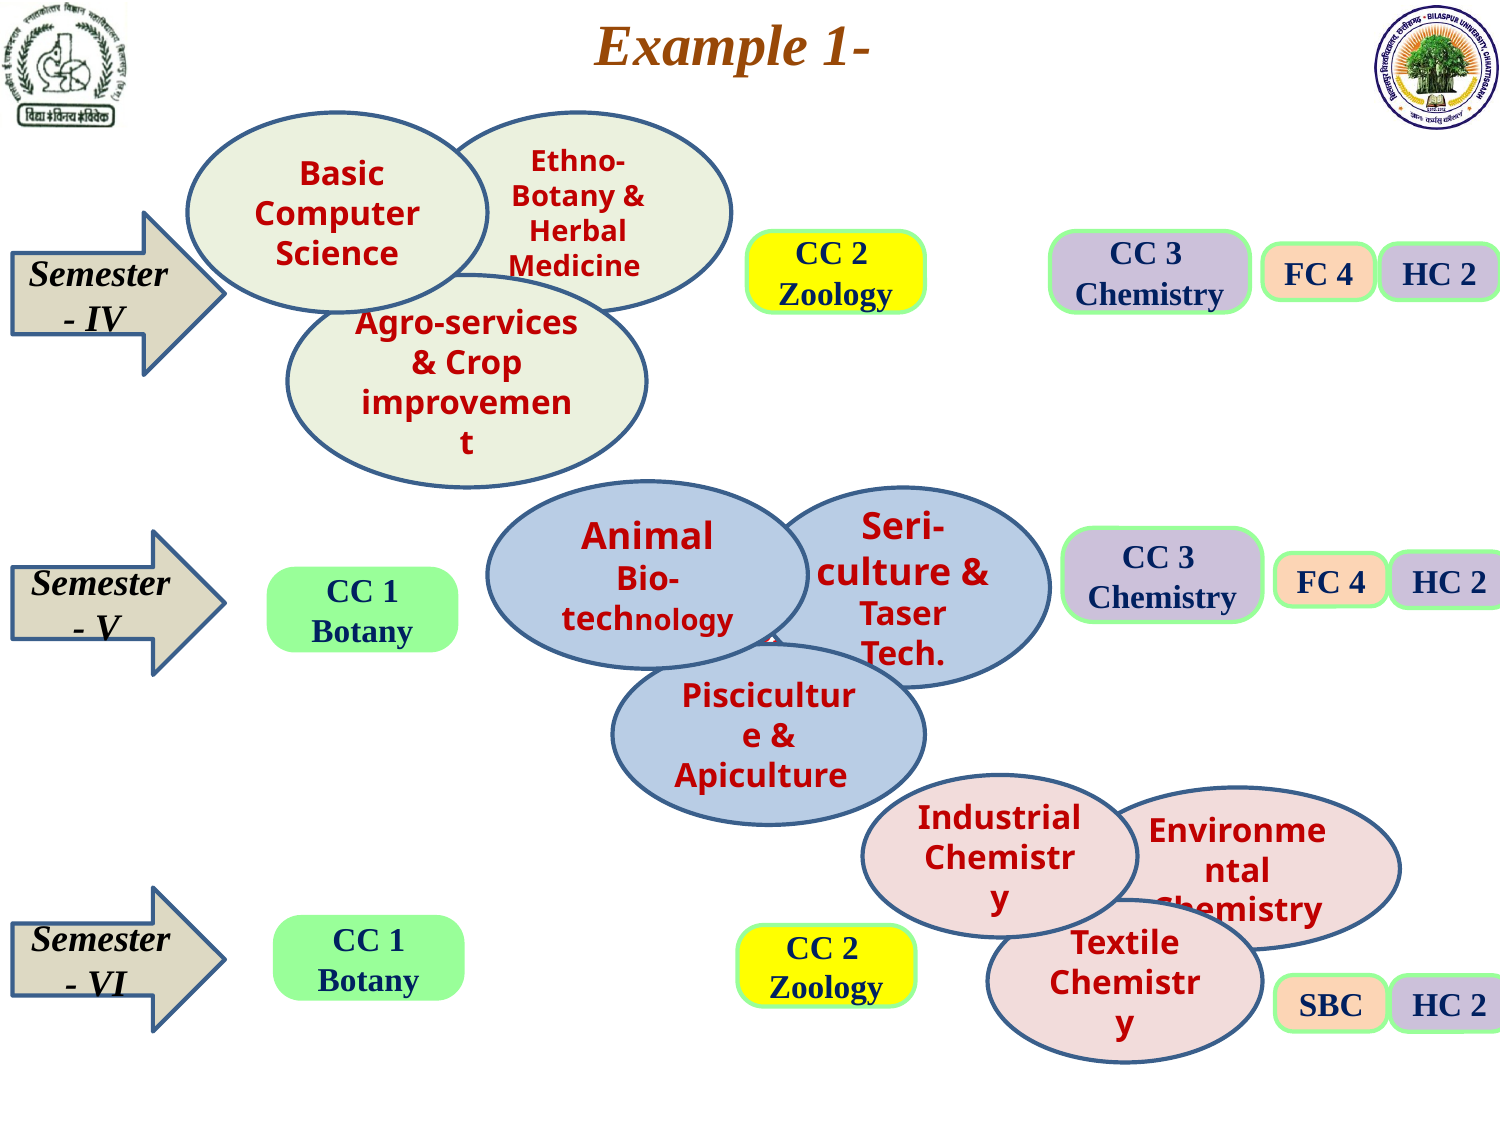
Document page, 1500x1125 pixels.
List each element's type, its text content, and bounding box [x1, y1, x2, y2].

text_box CC 3 Chemistry [1060, 525, 1265, 625]
text_box HC 2 [1377, 241, 1500, 303]
text_box Basic Computer Science [185, 110, 490, 315]
picture [1374, 5, 1500, 130]
text_box CC 1 Botany [272, 914, 465, 1001]
text_box Semester - VI [10, 885, 228, 1034]
text_box HC 2 [1387, 973, 1500, 1034]
text_box Textile Chemistry [985, 897, 1265, 1065]
text_box Pisciculture & Apiculture [610, 641, 928, 828]
text_box Example 1- [0, 0, 1463, 85]
text_box Semester - V [10, 529, 228, 677]
text_box CC 2 Zoology [744, 228, 928, 315]
text_box SBC [1272, 972, 1389, 1034]
picture [0, 2, 130, 130]
text_box CC 2 Zoology [735, 922, 918, 1009]
text_box Semester - IV [10, 210, 228, 377]
text_box CC 1 Botany [266, 566, 459, 653]
text_box Seri-culture & Taser Tech. [772, 485, 1053, 690]
text_box FC 4 [1272, 550, 1388, 609]
text_box Environmental Chemistry [1118, 785, 1403, 952]
text_box Agro-services & Crop improvement [285, 272, 649, 490]
text_box HC 2 [1387, 549, 1500, 611]
text_box CC 3 Chemistry [1047, 228, 1253, 315]
text_box Animal Bio- technology [485, 479, 810, 671]
text_box Ethno- Botany & Herbal Medicine [457, 110, 734, 313]
text_box FC 4 [1260, 241, 1377, 303]
text_box Industrial Chemistry [860, 772, 1140, 940]
